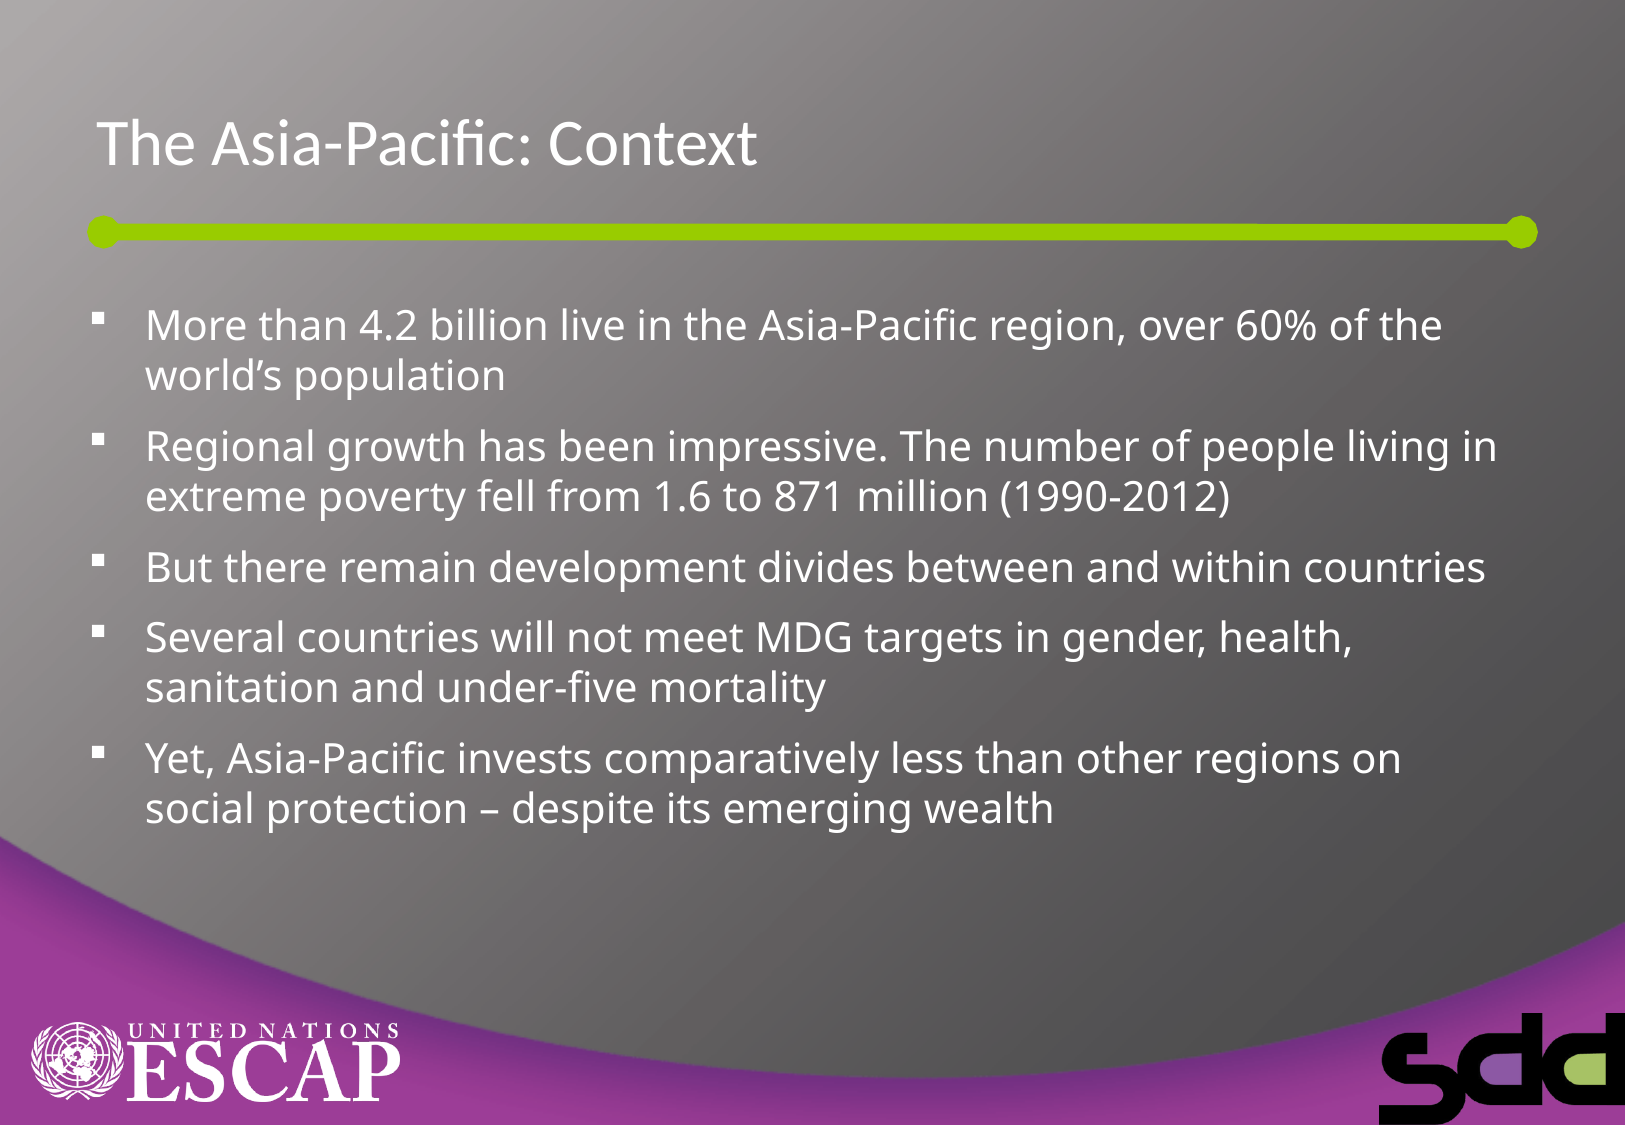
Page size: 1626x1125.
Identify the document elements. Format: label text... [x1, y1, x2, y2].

list More than 4.2 billion live in the Asia-Pacific region, over 60% of the world’s population Regional growth has been impressive. The number of people living in extreme poverty fell from 1.6 to 871 million (1990-2012) But there remain development divides between and within countries Several countries will not meet MDG targets in gender, health, sanitation and under-five mortality Yet, Asia-Pacific invests comparatively less than other regions on social protection – despite its emerging wealth [73, 290, 1537, 994]
picture [0, 0, 1625, 1125]
title The Asia-Pacific: Context [80, 44, 1546, 233]
